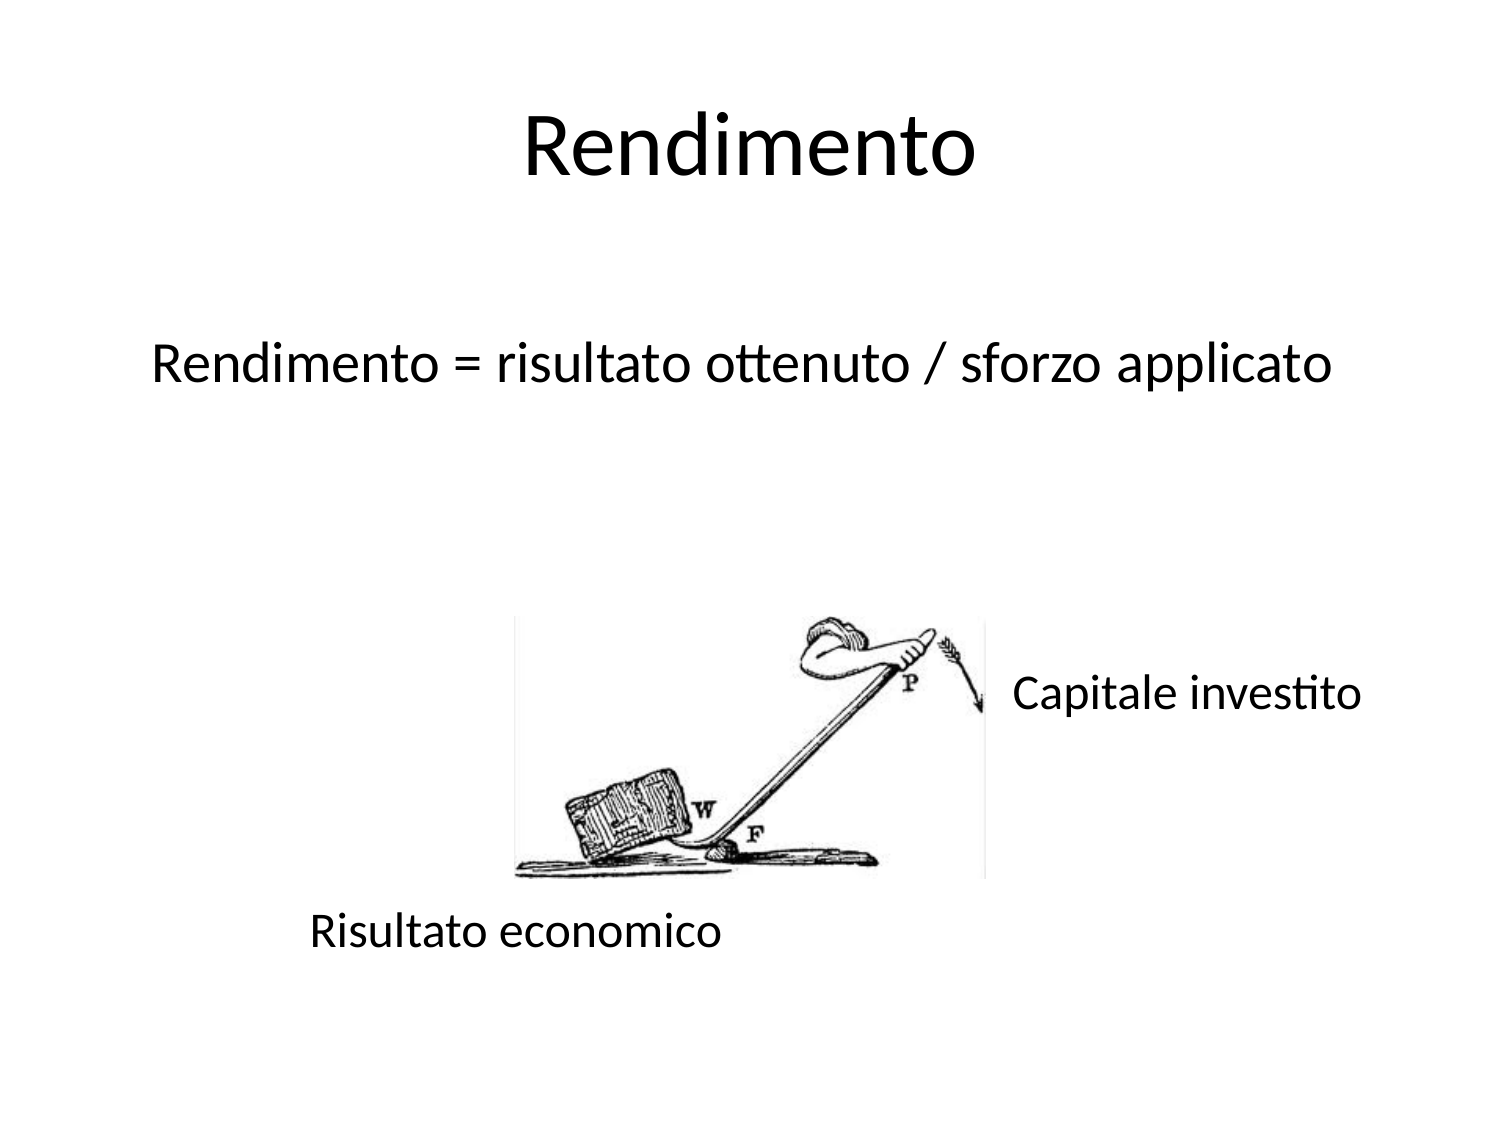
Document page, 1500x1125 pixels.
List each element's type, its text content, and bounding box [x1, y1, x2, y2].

text_box Risultato economico [294, 890, 738, 966]
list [514, 616, 986, 880]
title Rendimento [75, 45, 1425, 233]
text_box Capitale investito [997, 651, 1378, 727]
text_box Rendimento = risultato ottenuto / sforzo applicato [136, 316, 1349, 402]
